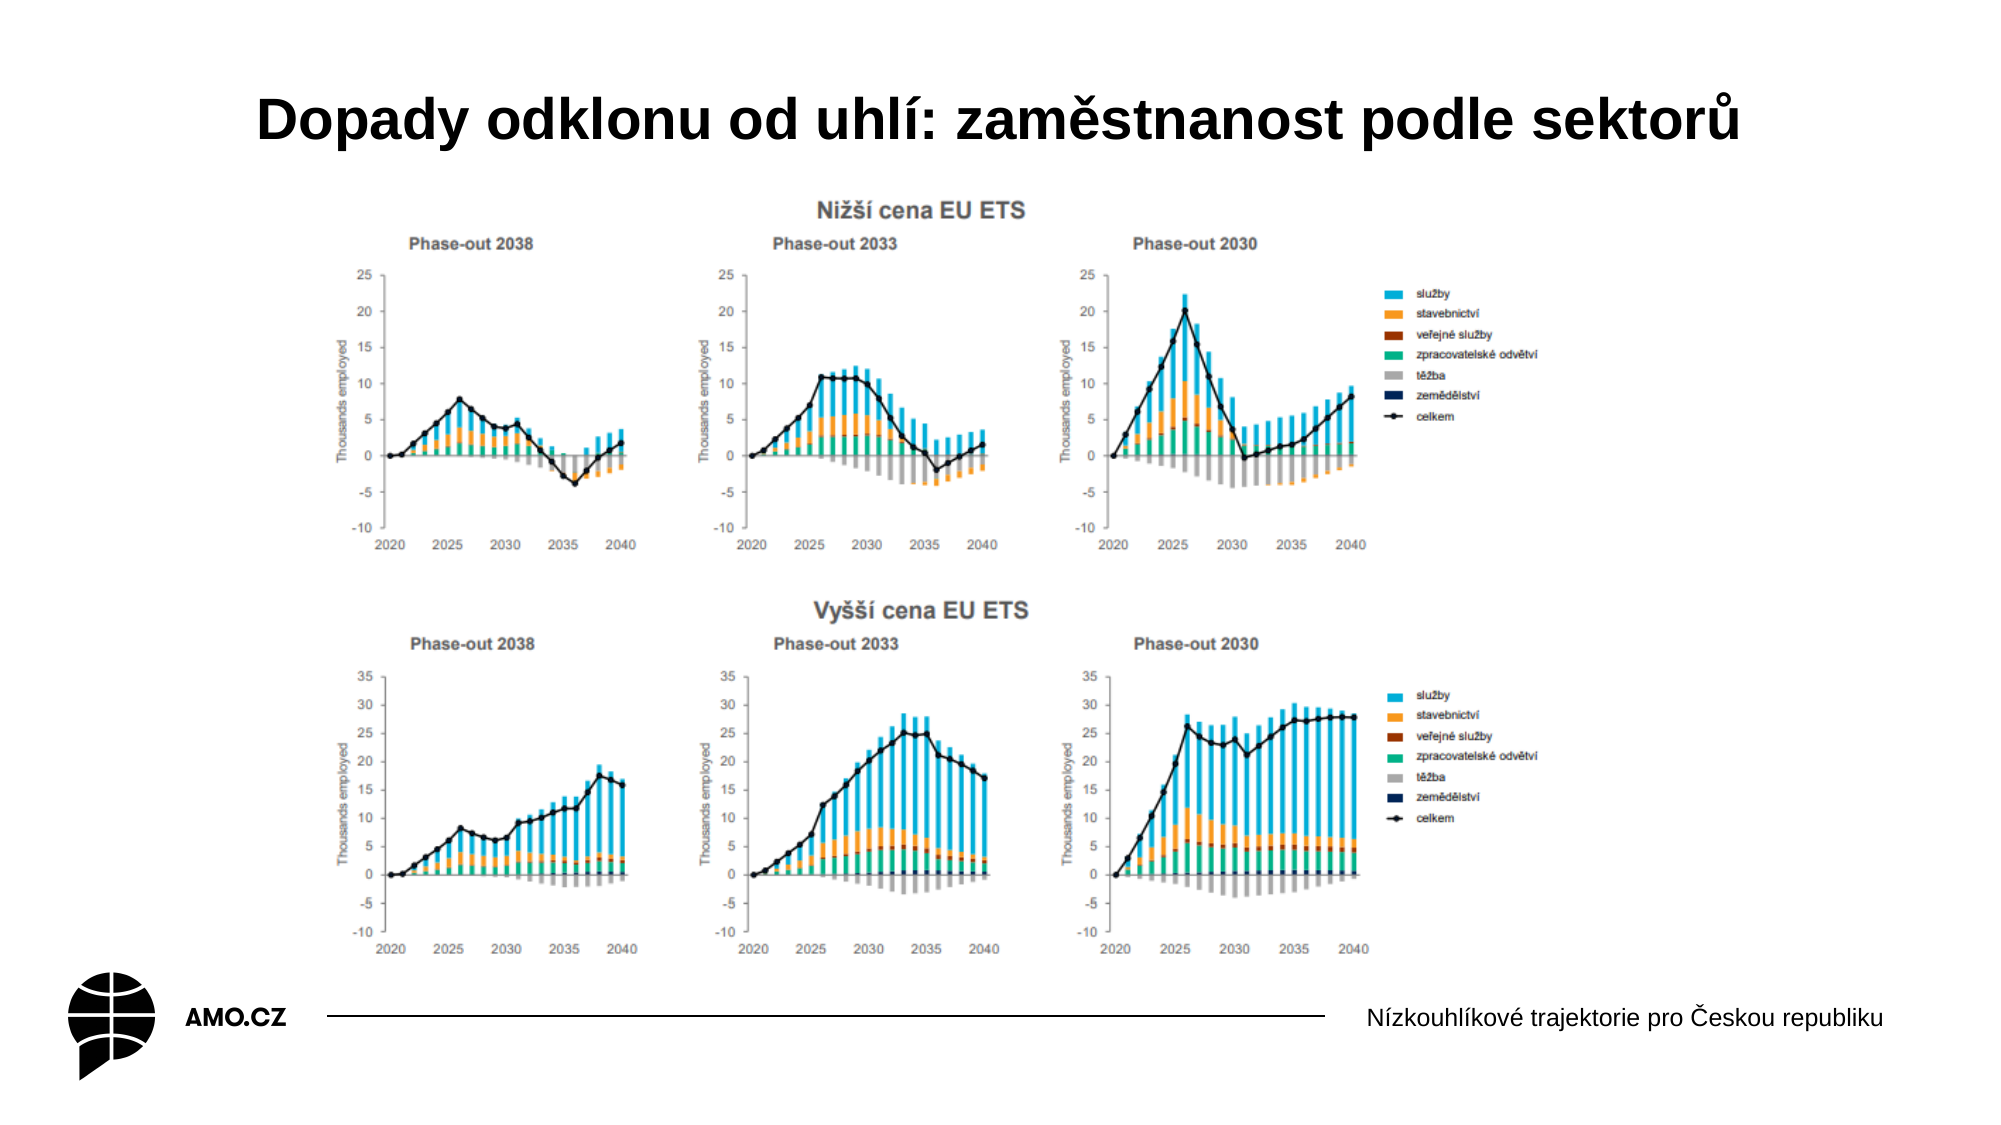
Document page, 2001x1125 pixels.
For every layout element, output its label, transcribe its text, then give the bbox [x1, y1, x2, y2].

picture [10, 189, 1550, 1125]
title Dopady odklonu od uhlí: zaměstnanost podle sektorů [112, 58, 1888, 160]
text_box Nízkouhlíkové trajektorie pro Českou republiku [1315, 997, 1901, 1110]
